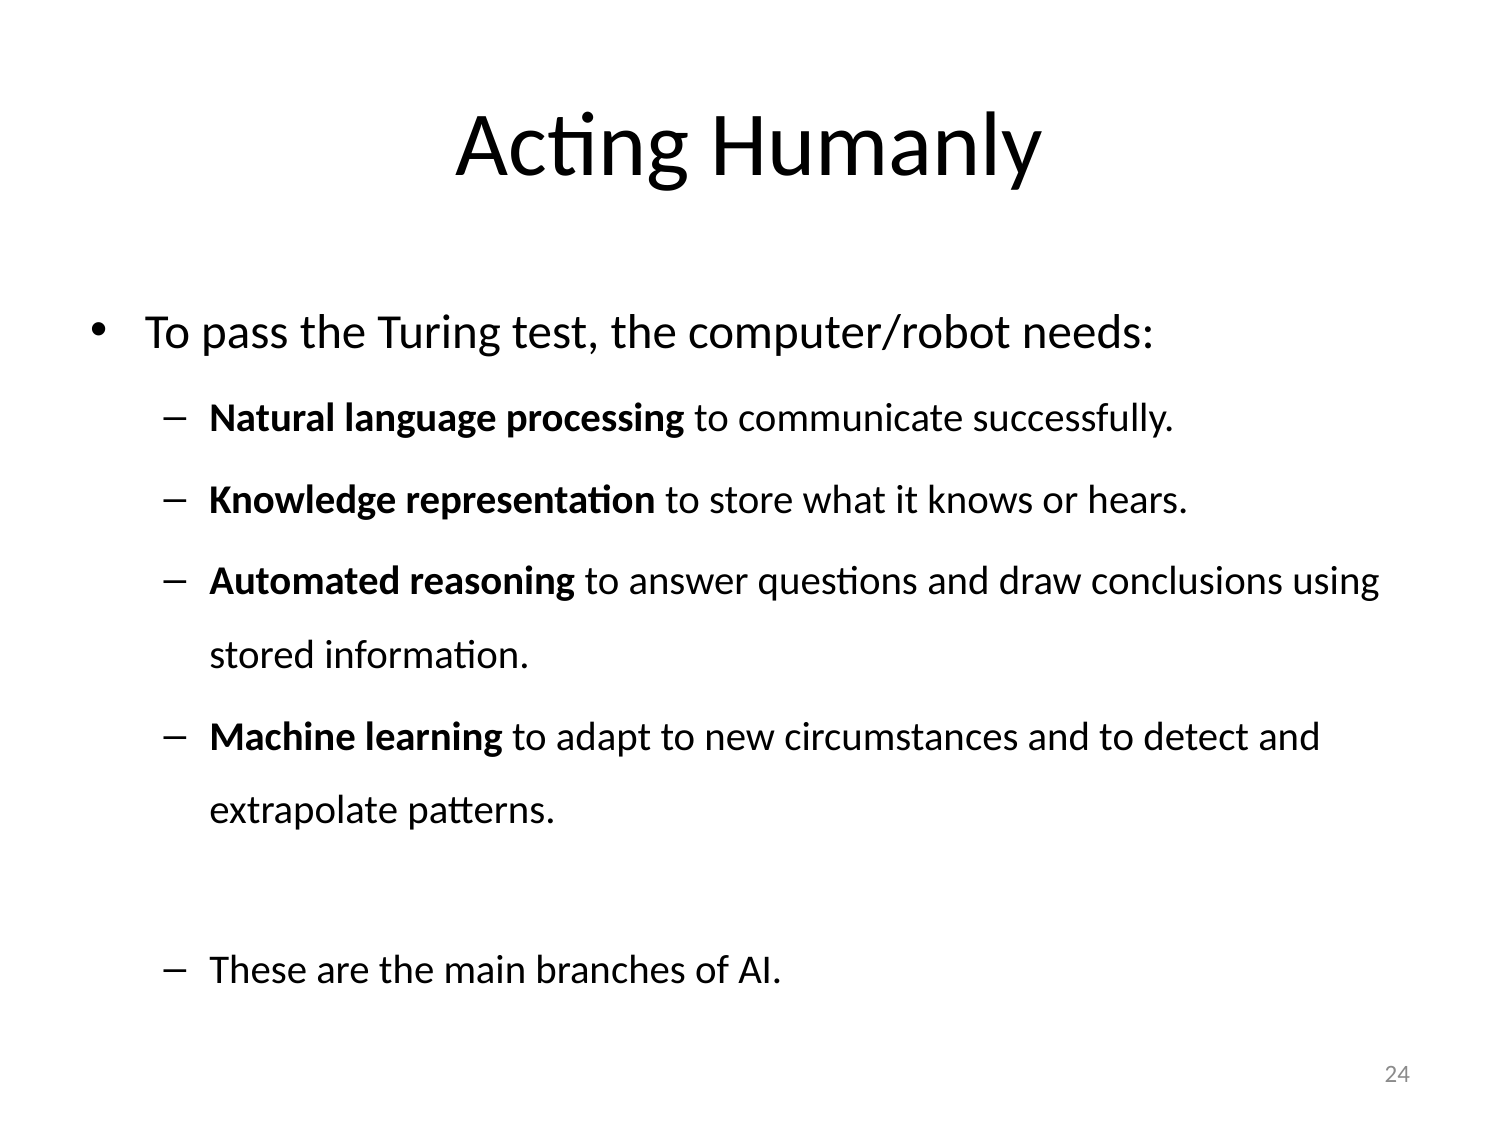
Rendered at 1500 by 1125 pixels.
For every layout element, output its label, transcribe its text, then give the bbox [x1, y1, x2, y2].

list To pass the Turing test, the computer/robot needs: Natural language processing to communicate successfully. Knowledge representation to store what it knows or hears. Automated reasoning to answer questions and draw conclusions using stored information. Machine learning to adapt to new circumstances and to detect and extrapolate patterns. These are the main branches of AI. [75, 262, 1425, 1005]
slide_number 24 [1074, 1042, 1425, 1103]
title Acting Humanly [75, 45, 1425, 233]
